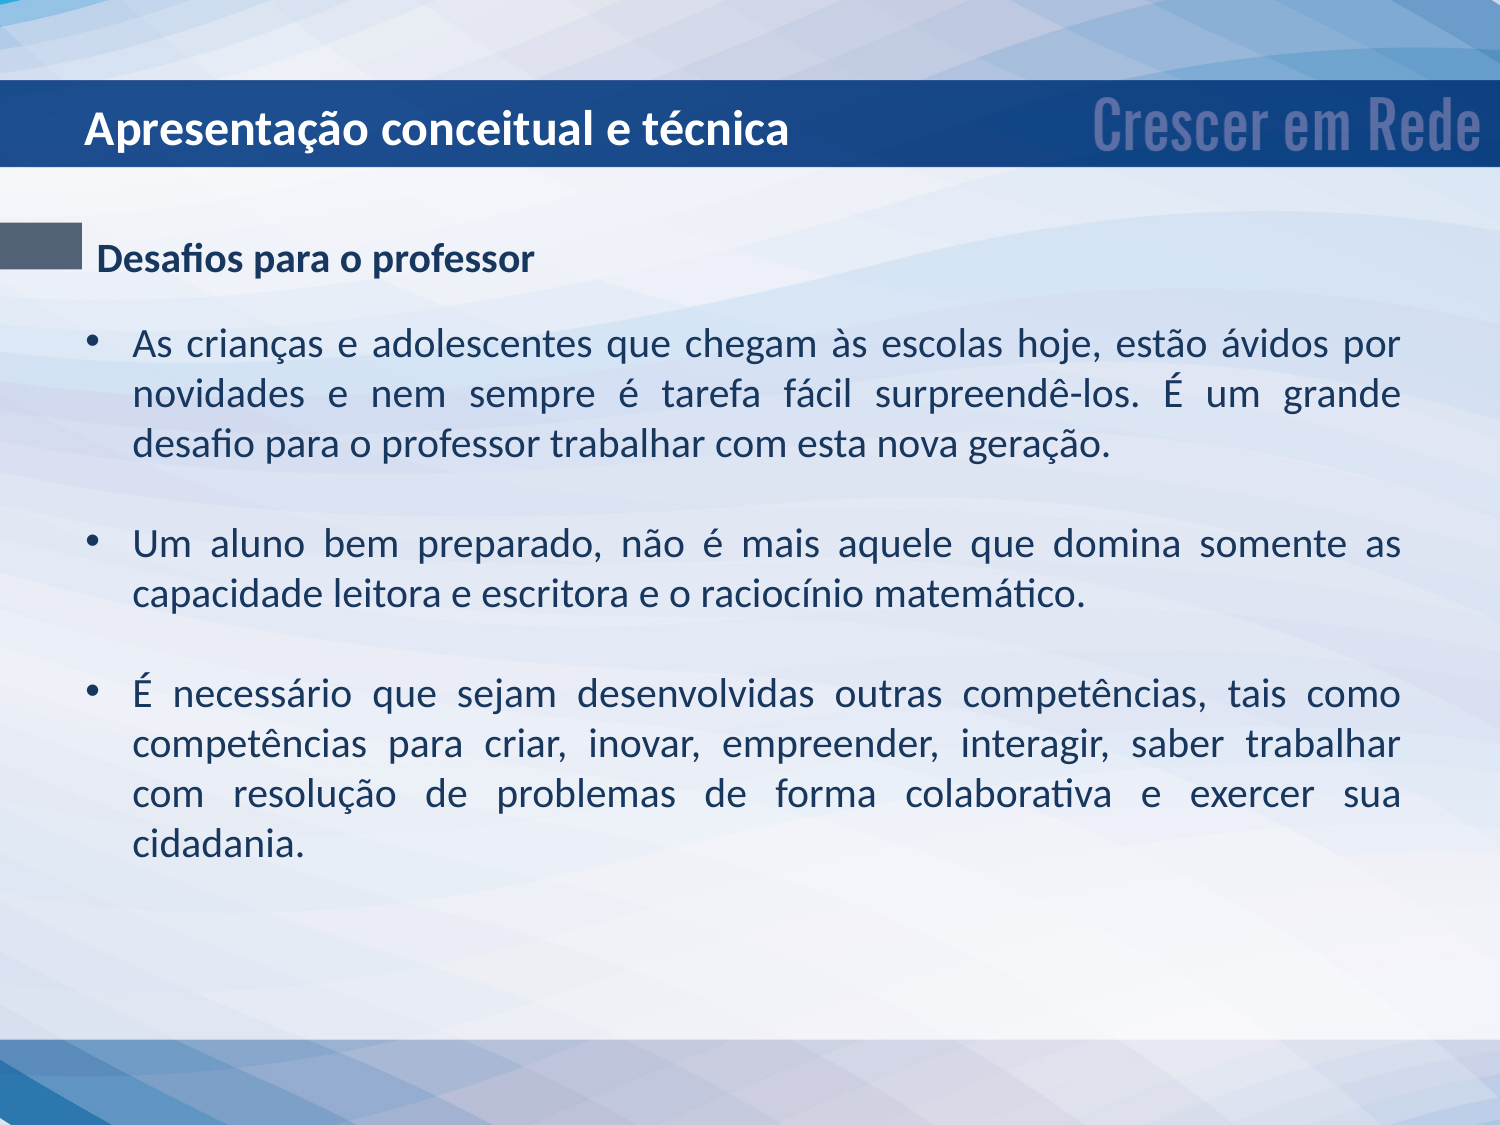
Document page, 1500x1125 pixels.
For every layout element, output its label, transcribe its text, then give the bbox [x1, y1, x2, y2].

text_box Apresentação conceitual e técnica [70, 88, 1430, 163]
picture [0, 0, 1500, 1125]
text_box [0, 220, 81, 272]
text_box As crianças e adolescentes que chegam às escolas hoje, estão ávidos por novidades e nem sempre é tarefa fácil surpreendê-los. É um grande desafio para o professor trabalhar com esta nova geração. Um aluno bem preparado, não é mais aquele que domina somente as capacidade leitora e escritora e o raciocínio matemático. É necessário que sejam desenvolvidas outras competências, tais como competências para criar, inovar, empreender, interagir, saber trabalhar com resolução de problemas de forma colaborativa e exercer sua cidadania. [70, 272, 1417, 924]
text_box Desafios para o professor [81, 198, 1430, 288]
